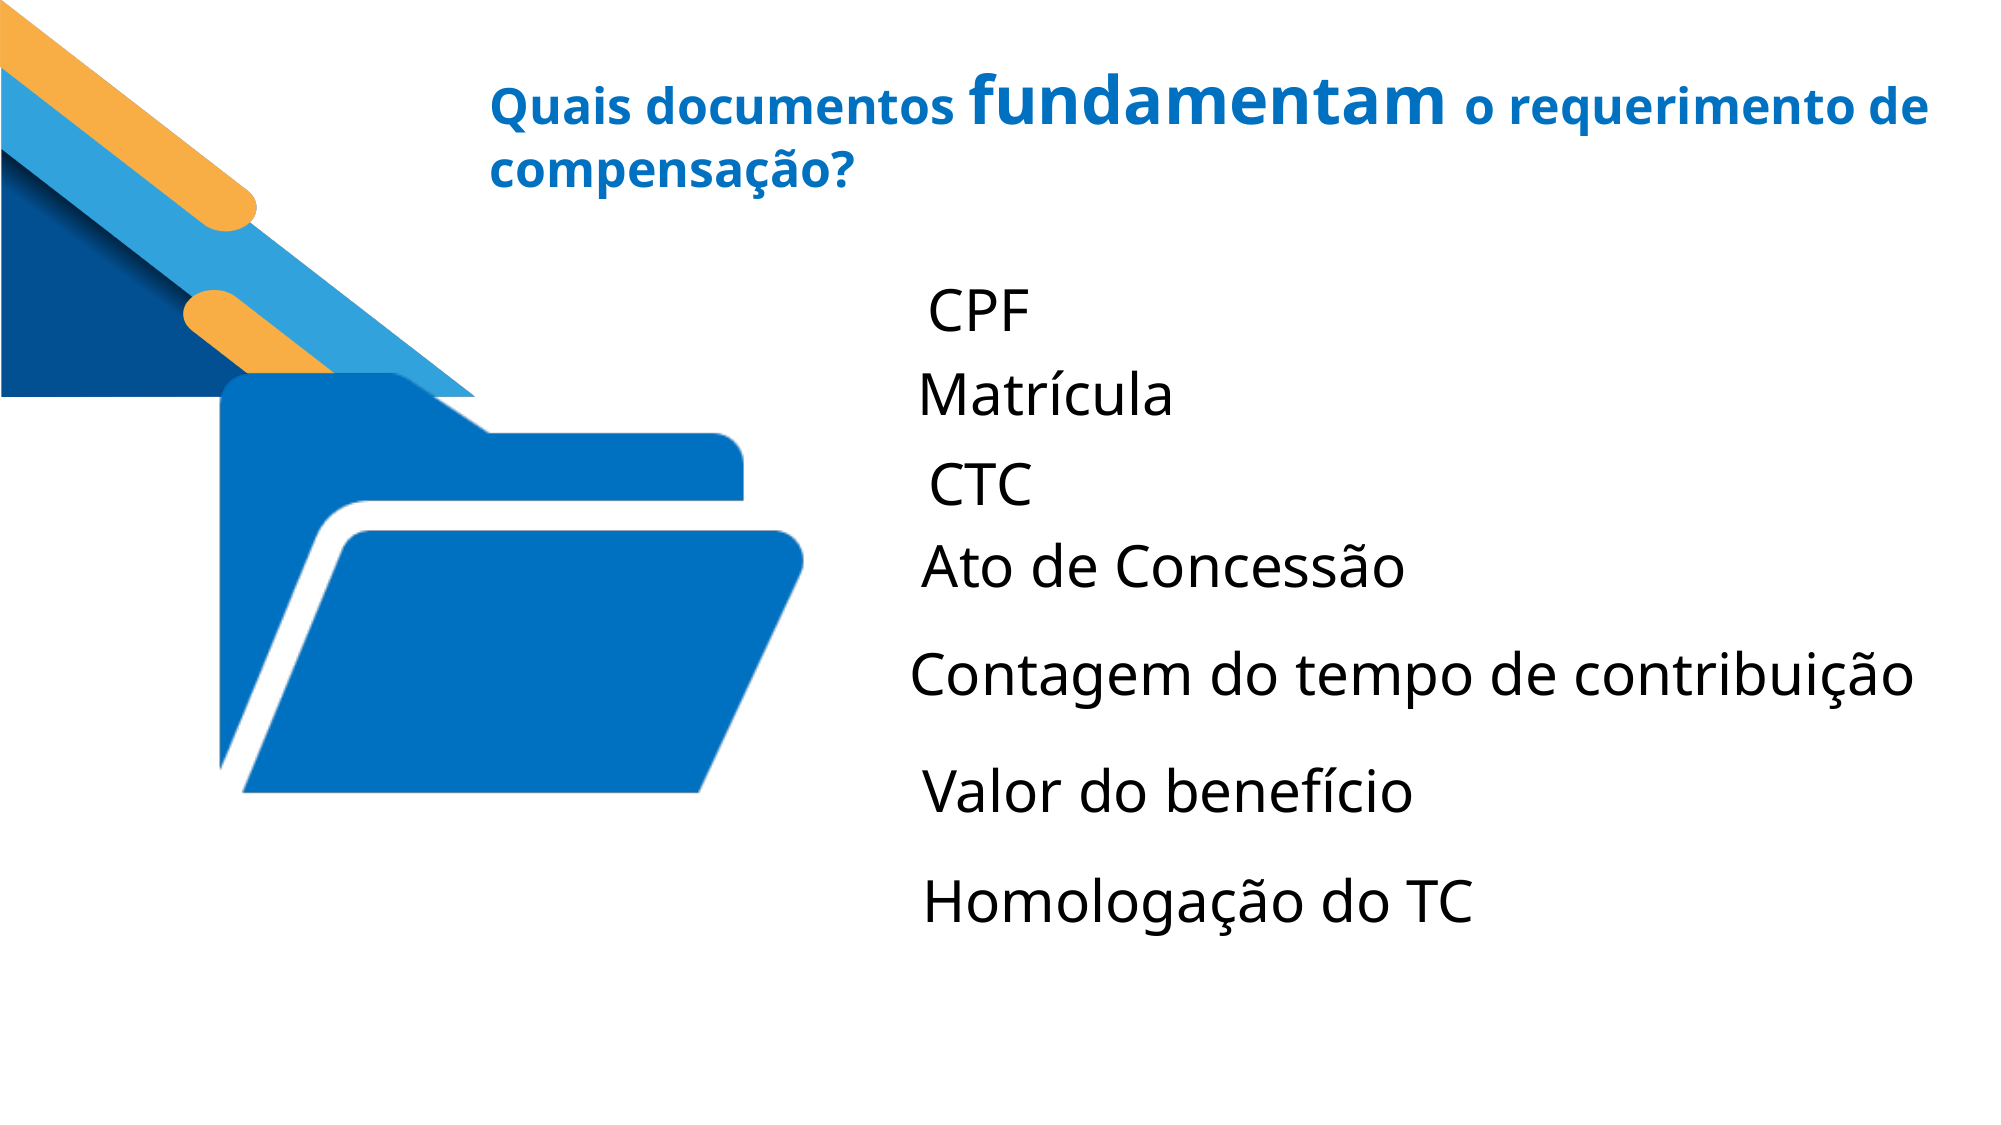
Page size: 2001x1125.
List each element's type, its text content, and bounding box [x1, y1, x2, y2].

text_box [0, 0, 475, 397]
text_box CTC [913, 440, 1048, 521]
picture [152, 224, 872, 943]
text_box CPF [913, 265, 1045, 350]
text_box Matrícula [902, 350, 1190, 435]
text_box Homologação do TC [907, 856, 1490, 942]
text_box Valor do benefício [907, 746, 1430, 832]
text_box Ato de Concessão [907, 521, 1422, 607]
text_box Contagem do tempo de contribuição [894, 629, 1931, 714]
text_box Quais documentos fundamentam o requerimento de compensação? [474, 50, 1977, 205]
